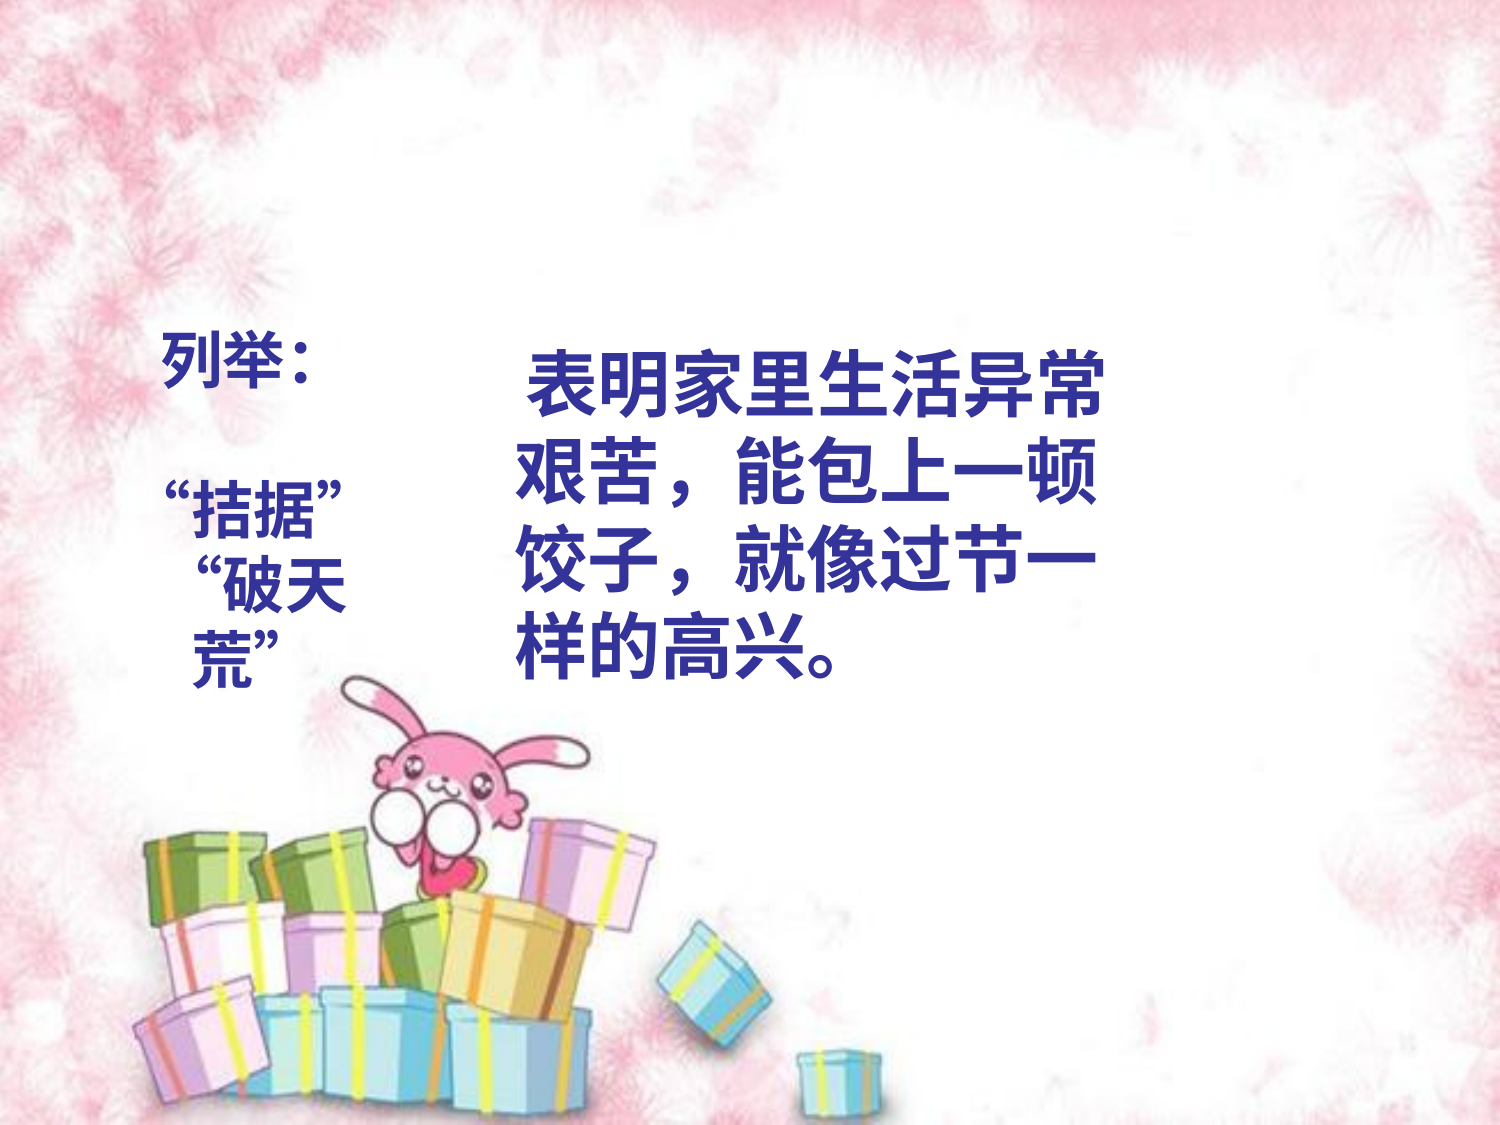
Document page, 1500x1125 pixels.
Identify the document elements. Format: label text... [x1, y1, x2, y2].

title 列举： “拮据” “破天荒” [112, 184, 396, 868]
picture [0, 0, 1500, 1125]
list 表明家里生活异常艰苦，能包上一顿饺子，就像过节一样的高兴。 [442, 243, 1128, 953]
